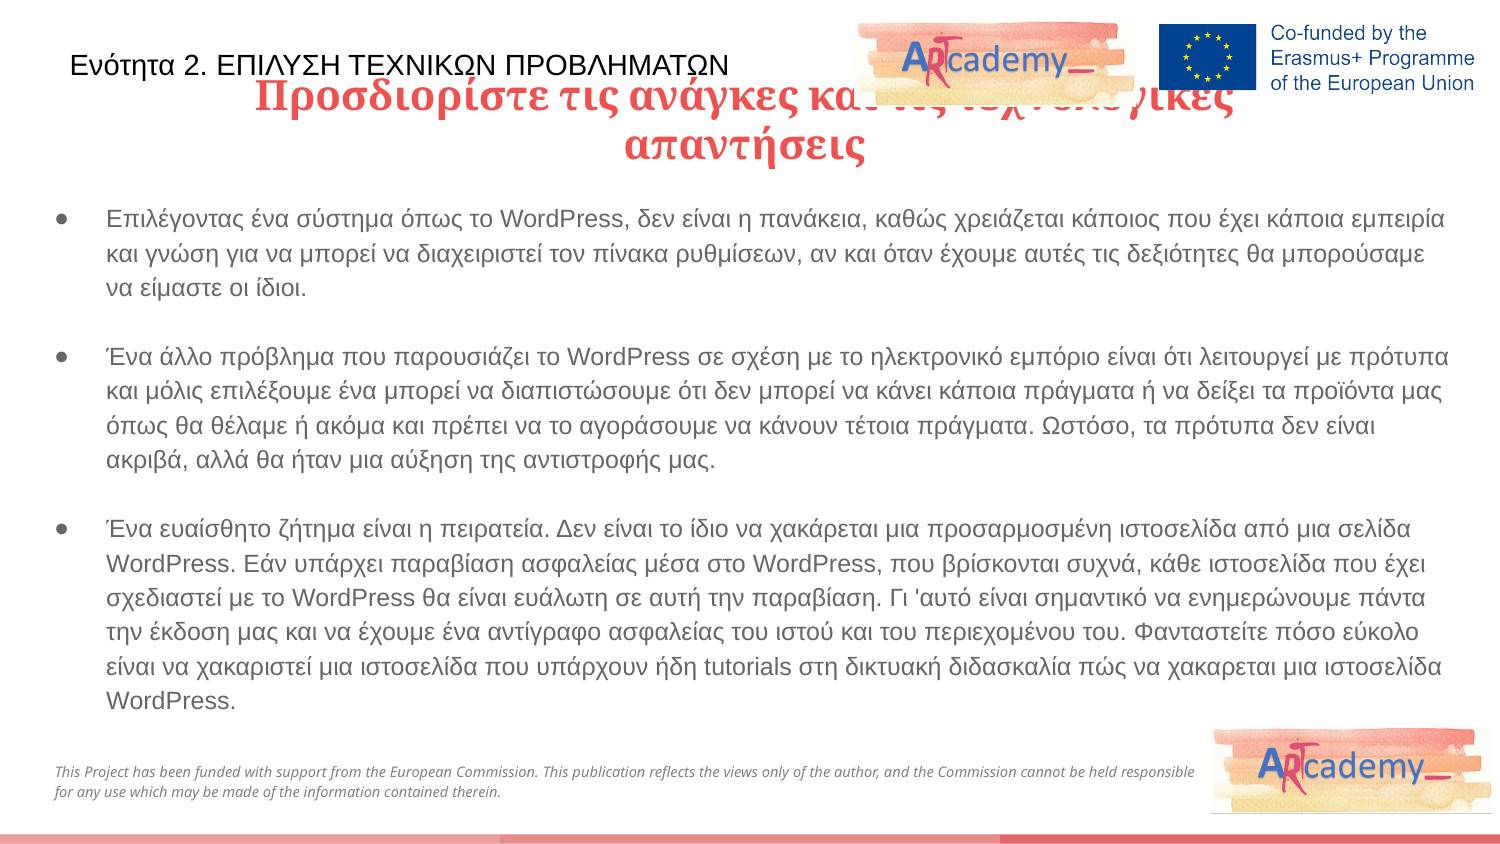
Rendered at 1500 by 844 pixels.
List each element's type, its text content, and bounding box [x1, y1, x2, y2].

picture [1210, 709, 1493, 844]
text_box This Project has been funded with support from the European Commission. This publication reflects the views only of the author, and the Commission cannot be held responsible for any use which may be made of the information contained therein. [39, 754, 1205, 799]
picture [1158, 24, 1474, 94]
title Προσδιορίστε τις ανάγκες και τις τεχνολογικές απαντήσεις [143, 3, 1346, 183]
picture [854, 2, 1137, 138]
text_box Ενότητα 2. ΕΠΙΛΥΣΗ ΤΕΧΝΙΚΩΝ ΠΡΟΒΛΗΜΑΤΩΝ [54, 39, 767, 89]
list Επιλέγοντας ένα σύστημα όπως το WordPress, δεν είναι η πανάκεια, καθώς χρειάζεται κάποιος που έχει κάποια εμπειρία και γνώση για να μπορεί να διαχειριστεί τον πίνακα ρυθμίσεων, αν και όταν έχουμε αυτές τις δεξιότητες θα μπορούσαμε να είμαστε οι ίδιοι. Ένα άλλο πρόβλημα που παρουσιάζει το WordPress σε σχέση με το ηλεκτρονικό εμπόριο είναι ότι λειτουργεί με πρότυπα και μόλις επιλέξουμε ένα μπορεί να διαπιστώσουμε ότι δεν μπορεί να κάνει κάποια πράγματα ή να δείξει τα προϊόντα μας όπως θα θέλαμε ή ακόμα και πρέπει να το αγοράσουμε να κάνουν τέτοια πράγματα. Ωστόσο, τα πρότυπα δεν είναι ακριβά, αλλά θα ήταν μια αύξηση της αντιστροφής μας. Ένα ευαίσθητο ζήτημα είναι η πειρατεία. Δεν είναι το ίδιο να χακάρεται μια προσαρμοσμένη ιστοσελίδα από μια σελίδα WordPress. Εάν υπάρχει παραβίαση ασφαλείας μέσα στο WordPress, που βρίσκονται συχνά, κάθε ιστοσελίδα που έχει σχεδιαστεί με το WordPress θα είναι ευάλωτη σε αυτή την παραβίαση. Γι 'αυτό είναι σημαντικό να ενημερώνουμε πάντα την έκδοση μας και να έχουμε ένα αντίγραφο ασφαλείας του ιστού και του περιεχομένου του. Φανταστείτε πόσο εύκολο είναι να χακαριστεί μια ιστοσελίδα που υπάρχουν ήδη tutorials στη δικτυακή διδασκαλία πώς να χακαρεται μια ιστοσελίδα WordPress. [16, 183, 1474, 469]
